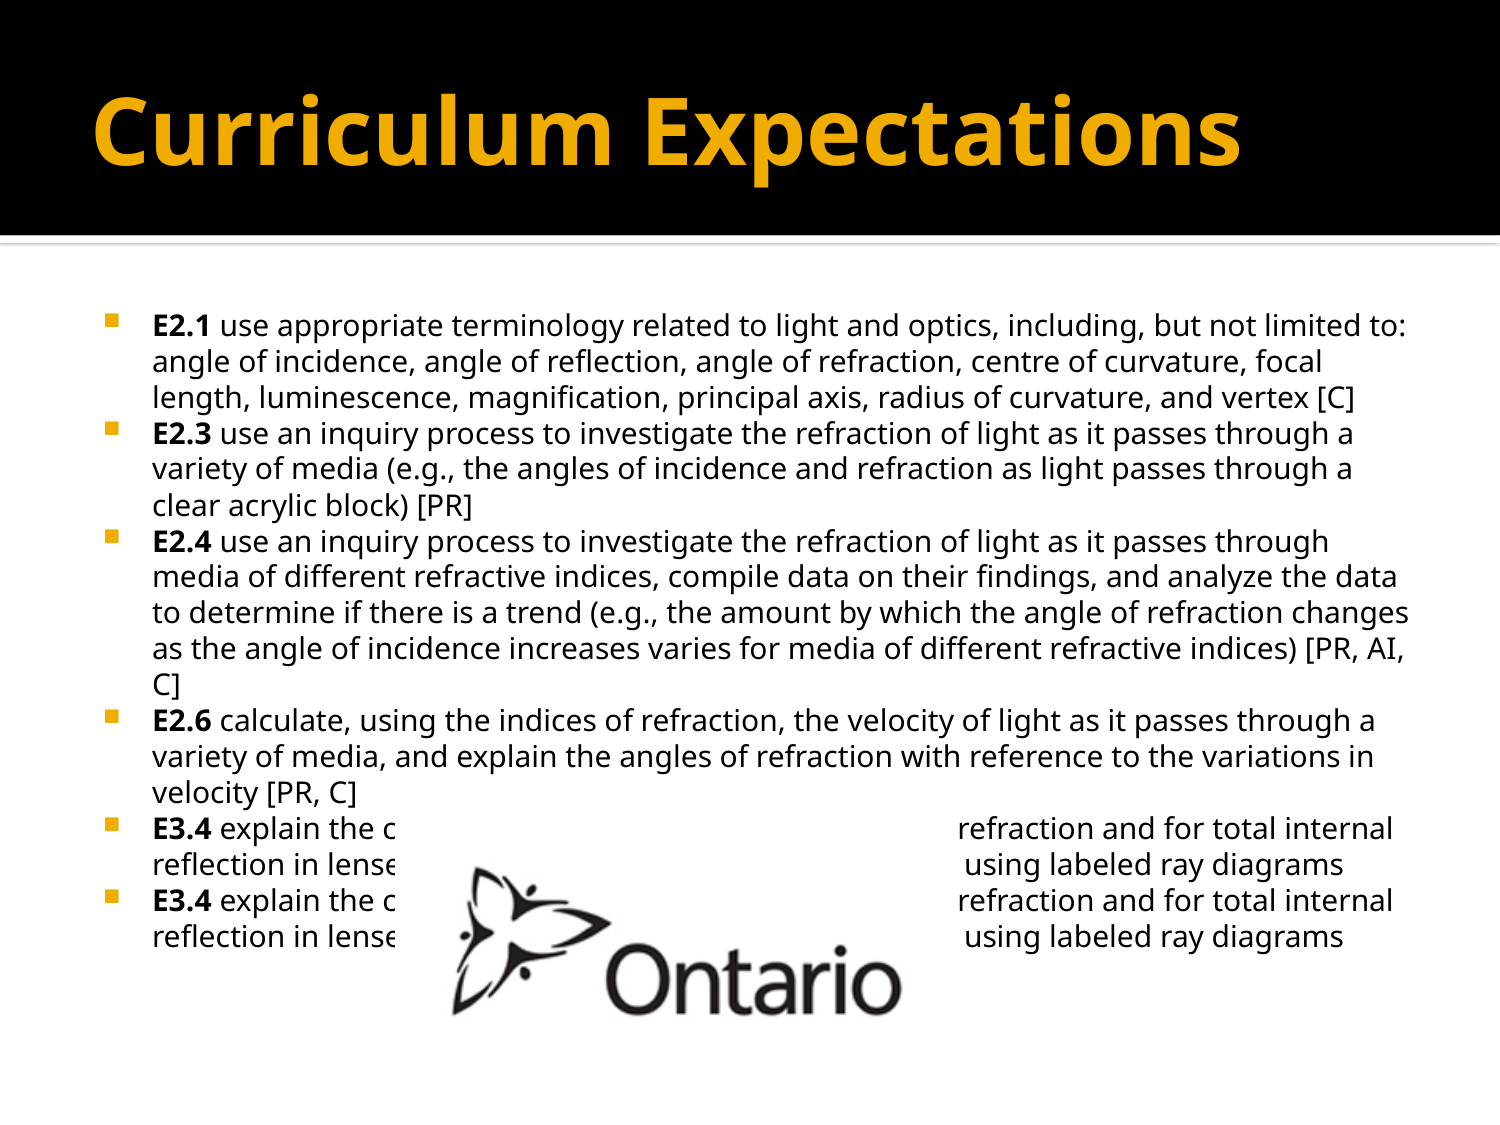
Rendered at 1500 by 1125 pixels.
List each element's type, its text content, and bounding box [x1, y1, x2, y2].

list E2.1 use appropriate terminology related to light and optics, including, but not limited to: angle of incidence, angle of reflection, angle of refraction, centre of curvature, focal length, luminescence, magnification, principal axis, radius of curvature, and vertex [C] E2.3 use an inquiry process to investigate the refraction of light as it passes through a variety of media (e.g., the angles of incidence and refraction as light passes through a clear acrylic block) [PR] E2.4 use an inquiry process to investigate the refraction of light as it passes through media of different refractive indices, compile data on their findings, and analyze the data to determine if there is a trend (e.g., the amount by which the angle of refraction changes as the angle of incidence increases varies for media of different refractive indices) [PR, AI, C] E2.6 calculate, using the indices of refraction, the velocity of light as it passes through a variety of media, and explain the angles of refraction with reference to the variations in velocity [PR, C] E3.4 explain the conditions required for partial reflection/refraction and for total internal reflection in lenses, and describe the reflection/refraction using labeled ray diagrams E3.4 explain the conditions required for partial reflection/refraction and for total internal reflection in lenses, and describe the reflection/refraction using labeled ray diagrams [75, 291, 1425, 1050]
picture [395, 810, 959, 1074]
title Curriculum Expectations [75, 25, 1425, 231]
